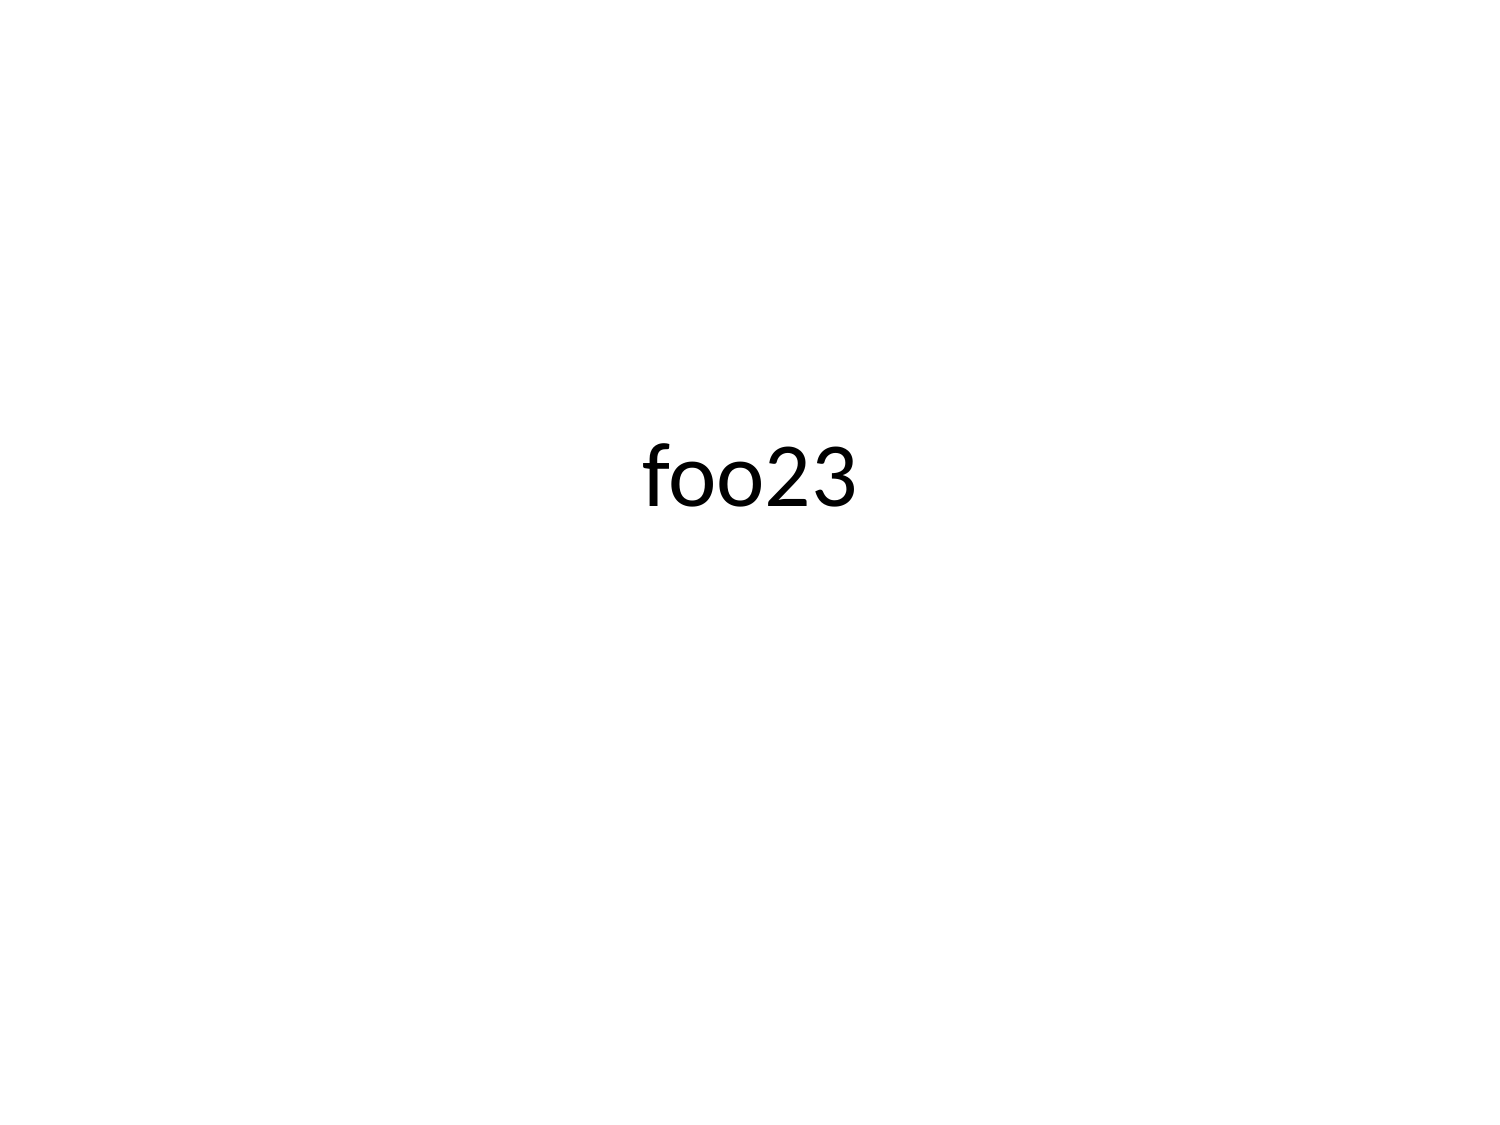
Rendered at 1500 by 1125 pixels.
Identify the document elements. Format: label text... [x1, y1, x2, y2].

title foo23 [112, 349, 1388, 591]
